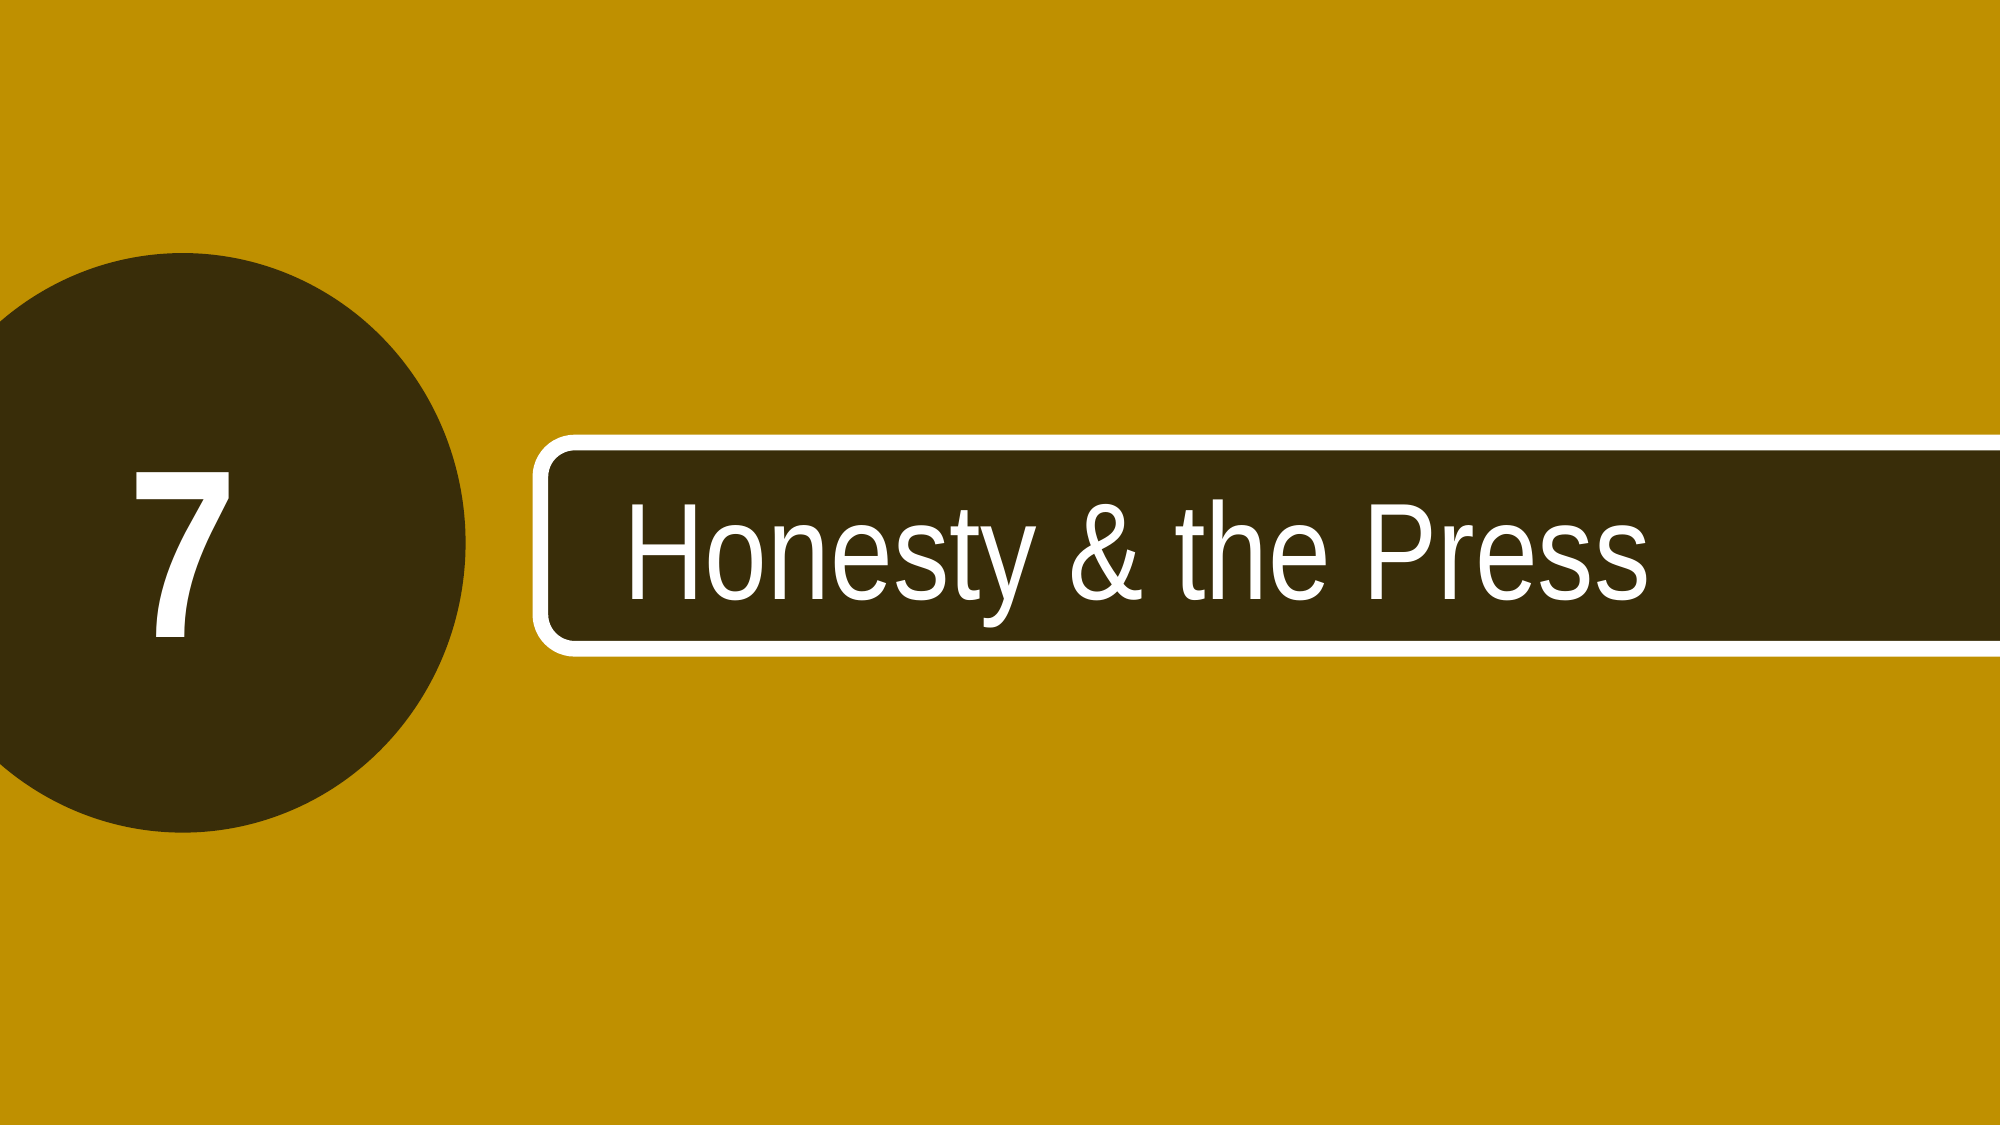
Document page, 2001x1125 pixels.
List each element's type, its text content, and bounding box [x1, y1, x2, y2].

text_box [0, 253, 466, 833]
text_box [539, 441, 2000, 650]
text_box Honesty & the Press [609, 454, 1916, 635]
